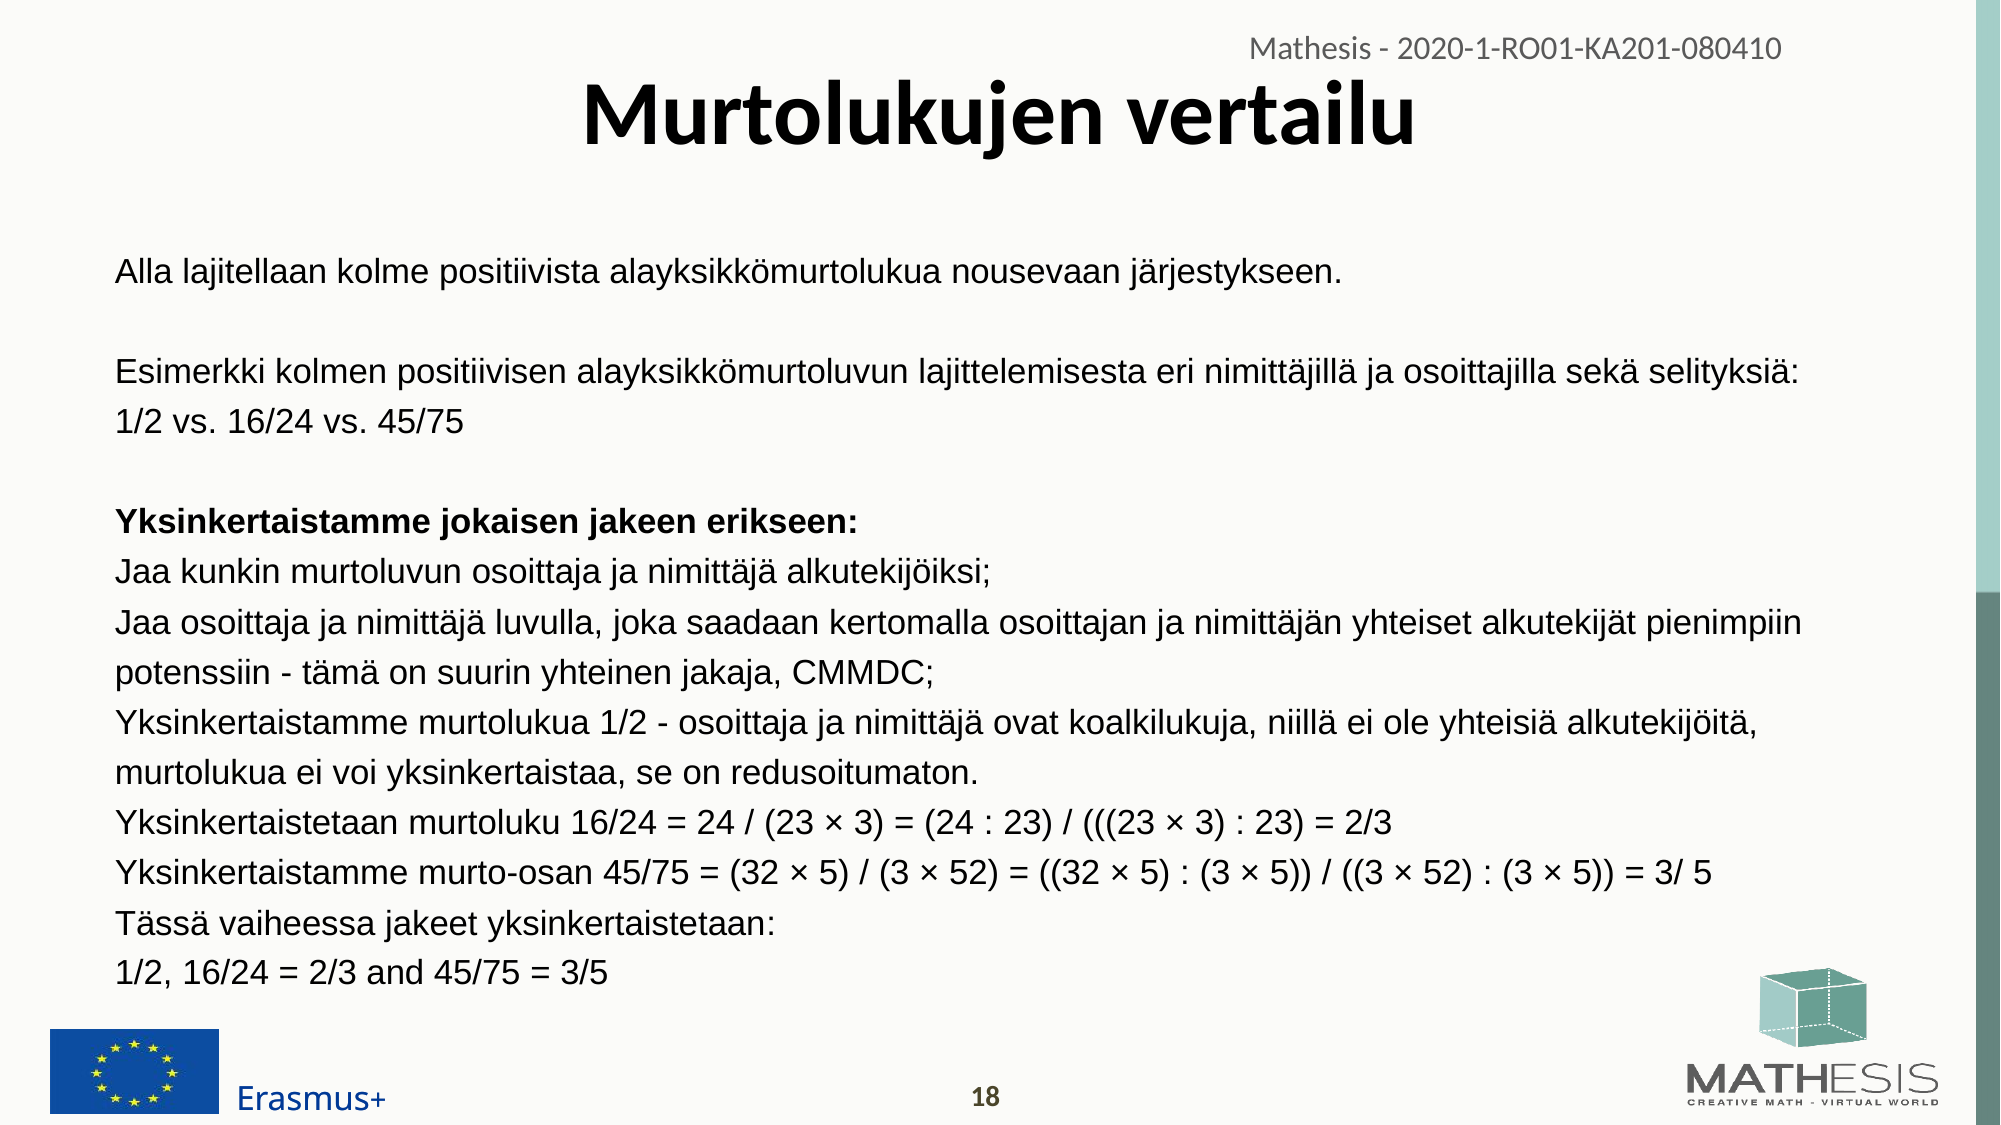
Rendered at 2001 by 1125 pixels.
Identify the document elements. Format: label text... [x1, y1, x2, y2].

picture [50, 1029, 219, 1114]
title Murtolukujen vertailu [99, 45, 1900, 232]
list Alla lajitellaan kolme positiivista alayksikkömurtolukua nousevaan järjestykseen. Esimerkki kolmen positiivisen alayksikkömurtoluvun lajittelemisesta eri nimittäjillä ja osoittajilla sekä selityksiä: 1/2 vs. 16/24 vs. 45/75 Yksinkertaistamme jokaisen jakeen erikseen: Jaa kunkin murtoluvun osoittaja ja nimittäjä alkutekijöiksi; Jaa osoittaja ja nimittäjä luvulla, joka saadaan kertomalla osoittajan ja nimittäjän yhteiset alkutekijät pienimpiin potenssiin - tämä on suurin yhteinen jakaja, CMMDC; Yksinkertaistamme murtolukua 1/2 - osoittaja ja nimittäjä ovat koalkilukuja, niillä ei ole yhteisiä alkutekijöitä, murtolukua ei voi yksinkertaistaa, se on redusoitumaton. Yksinkertaistetaan murtoluku 16/24 = 24 / (23 × 3) = (24 : 23) / (((23 × 3) : 23) = 2/3 Yksinkertaistamme murto-osan 45/75 = (32 × 5) / (3 × 52) = ((32 × 5) : (3 × 5)) / ((3 × 52) : (3 × 5)) = 3/ 5 Tässä vaiheessa jakeet yksinkertaistetaan: 1/2, 16/24 = 2/3 and 45/75 = 3/5 [99, 232, 1900, 1005]
